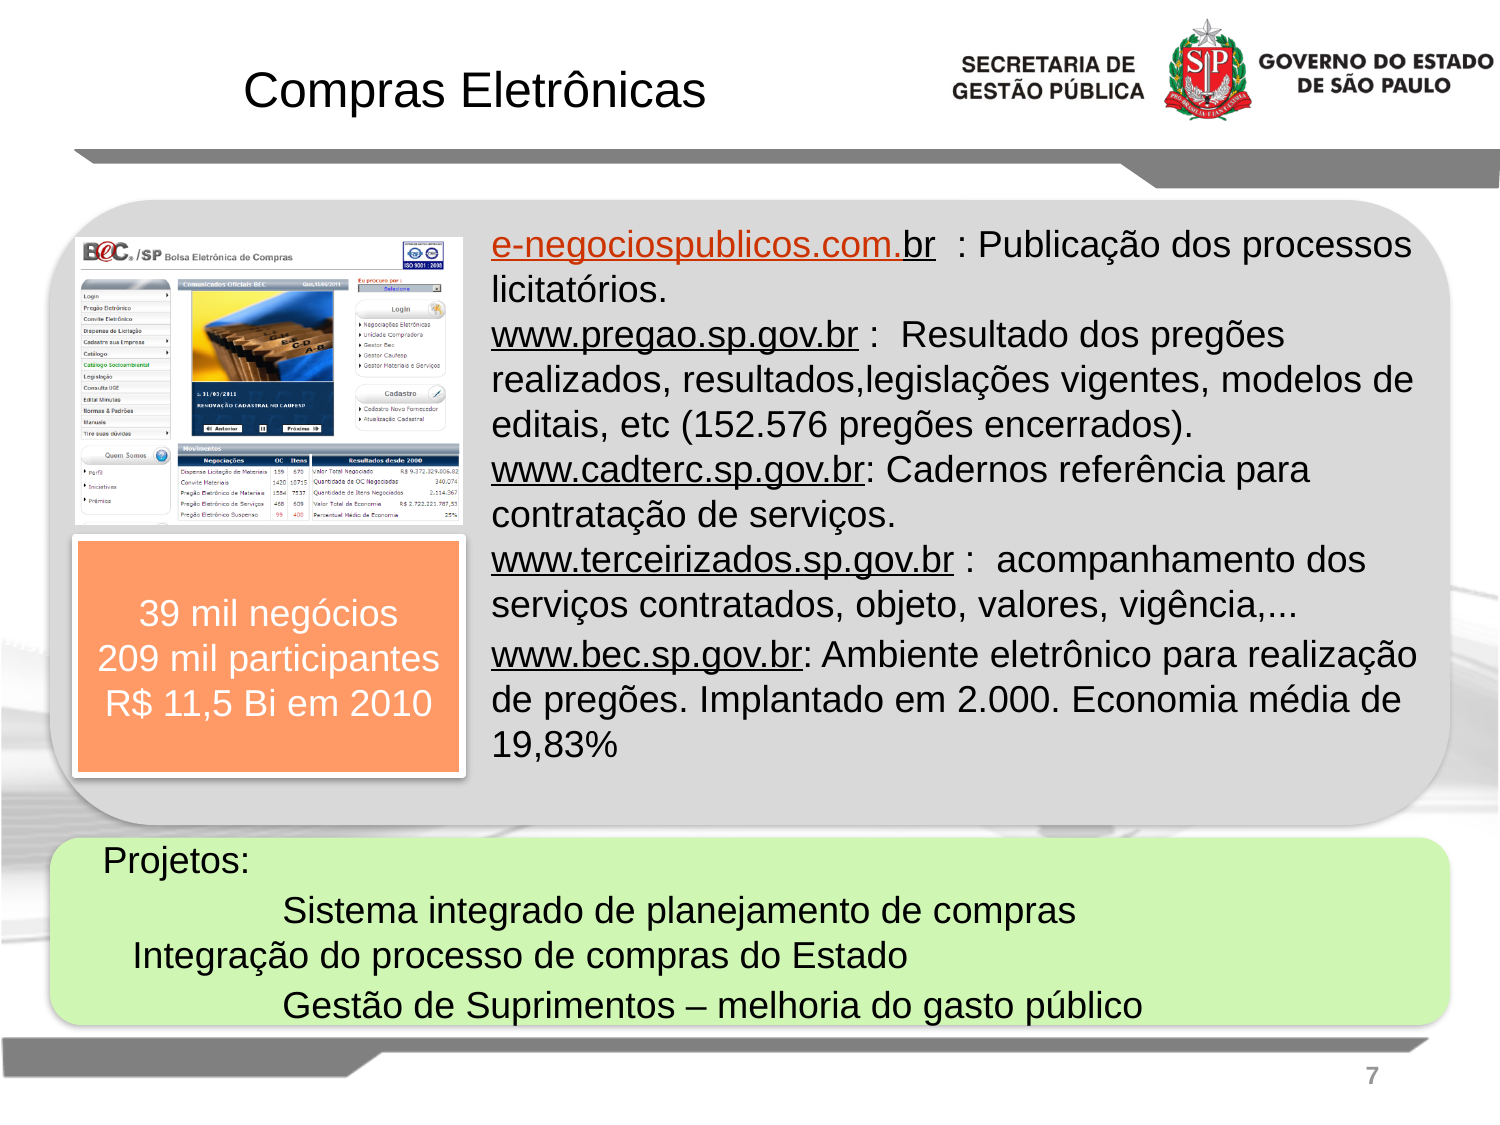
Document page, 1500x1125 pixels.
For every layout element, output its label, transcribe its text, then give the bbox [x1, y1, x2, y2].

picture [887, 10, 1500, 138]
picture [0, 462, 1500, 1027]
text_box 39 mil negócios 209 mil participantes R$ 11,5 Bi em 2010 [72, 534, 466, 778]
text_box [47, 197, 1439, 828]
title Compras Eletrônicas [0, 37, 951, 138]
picture [0, 1037, 1433, 1091]
text_box [47, 835, 1453, 1028]
text_box Projetos: Sistema integrado de planejamento de compras Integração do processo de compras do Estado Gestão de Suprimentos – melhoria do gasto público [87, 837, 1413, 1025]
picture [74, 237, 463, 526]
text_box e-negociospublicos.com.br : Publicação dos processos licitatórios. www.pregao.sp.gov.br : Resultado dos pregões realizados, resultados,legislações vigentes, modelos de editais, etc (152.576 pregões encerrados). www.cadterc.sp.gov.br: Cadernos referência para contratação de serviços. www.terceirizados.sp.gov.br : acompanhamento dos serviços contratados, objeto, valores, vigência,... www.bec.sp.gov.br: Ambiente eletrônico para realização de pregões. Implantado em 2.000. Economia média de 19,83% [462, 212, 1450, 773]
